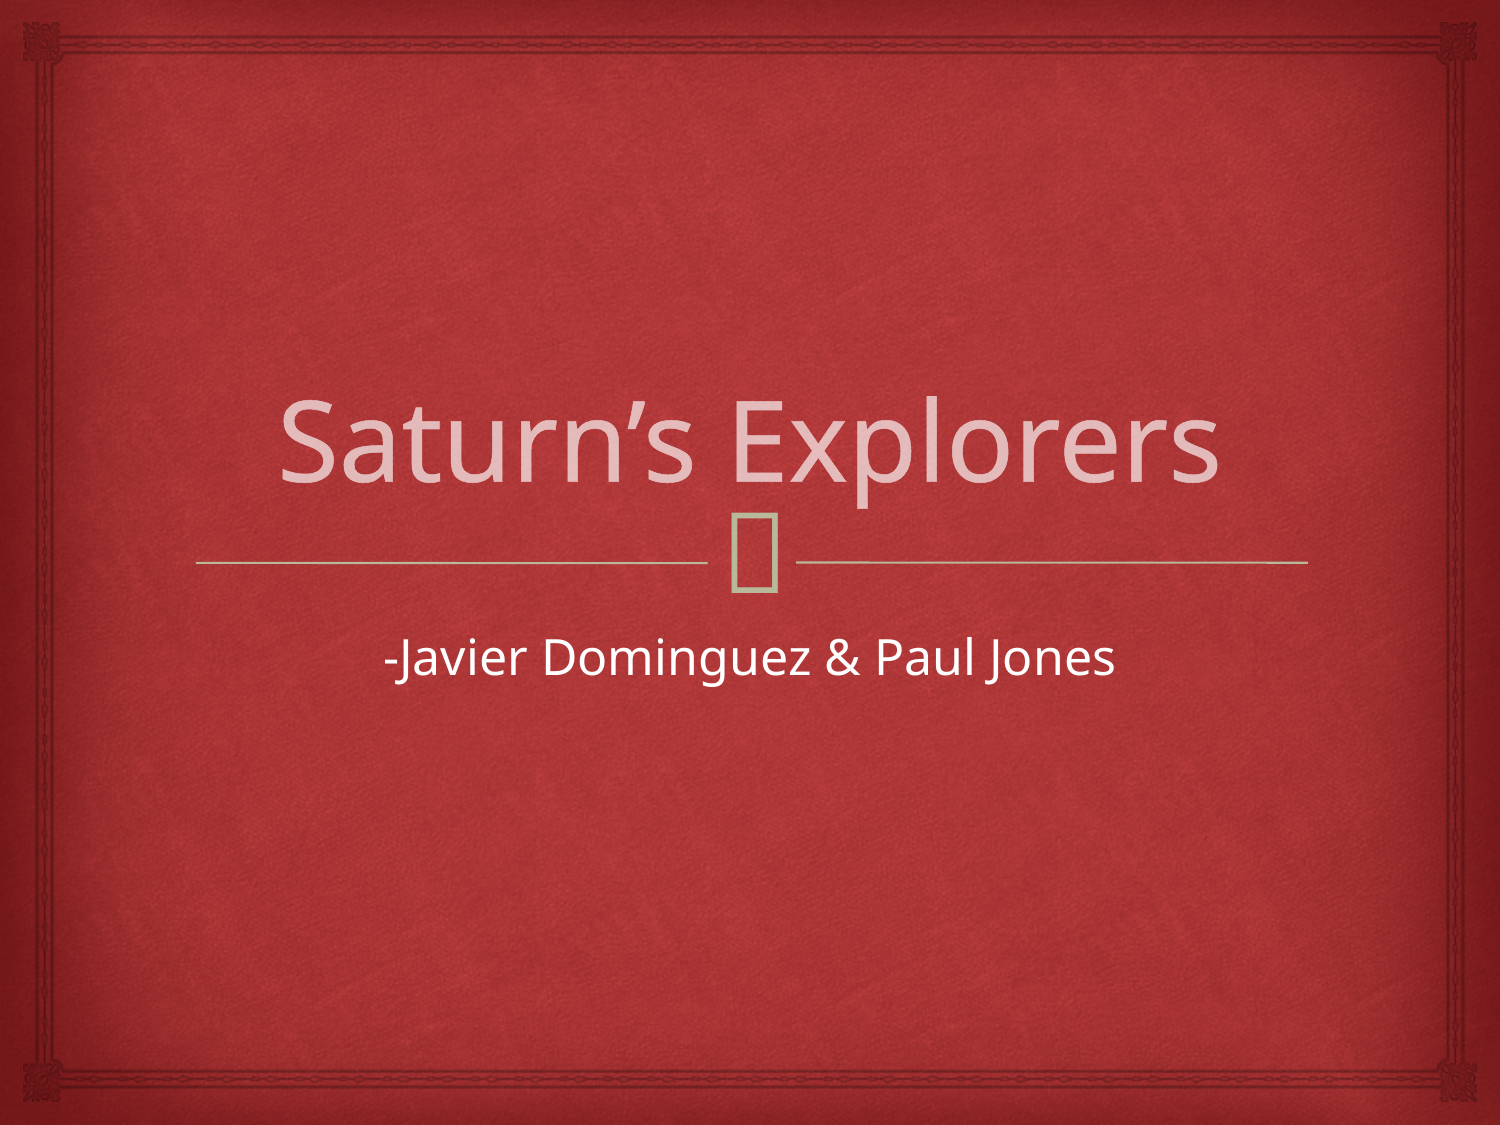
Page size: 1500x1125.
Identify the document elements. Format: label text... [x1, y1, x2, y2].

title Saturn’s Explorers [194, 227, 1306, 512]
picture [0, 0, 1500, 1125]
subtitle -Javier Dominguez & Paul Jones [225, 618, 1275, 906]
